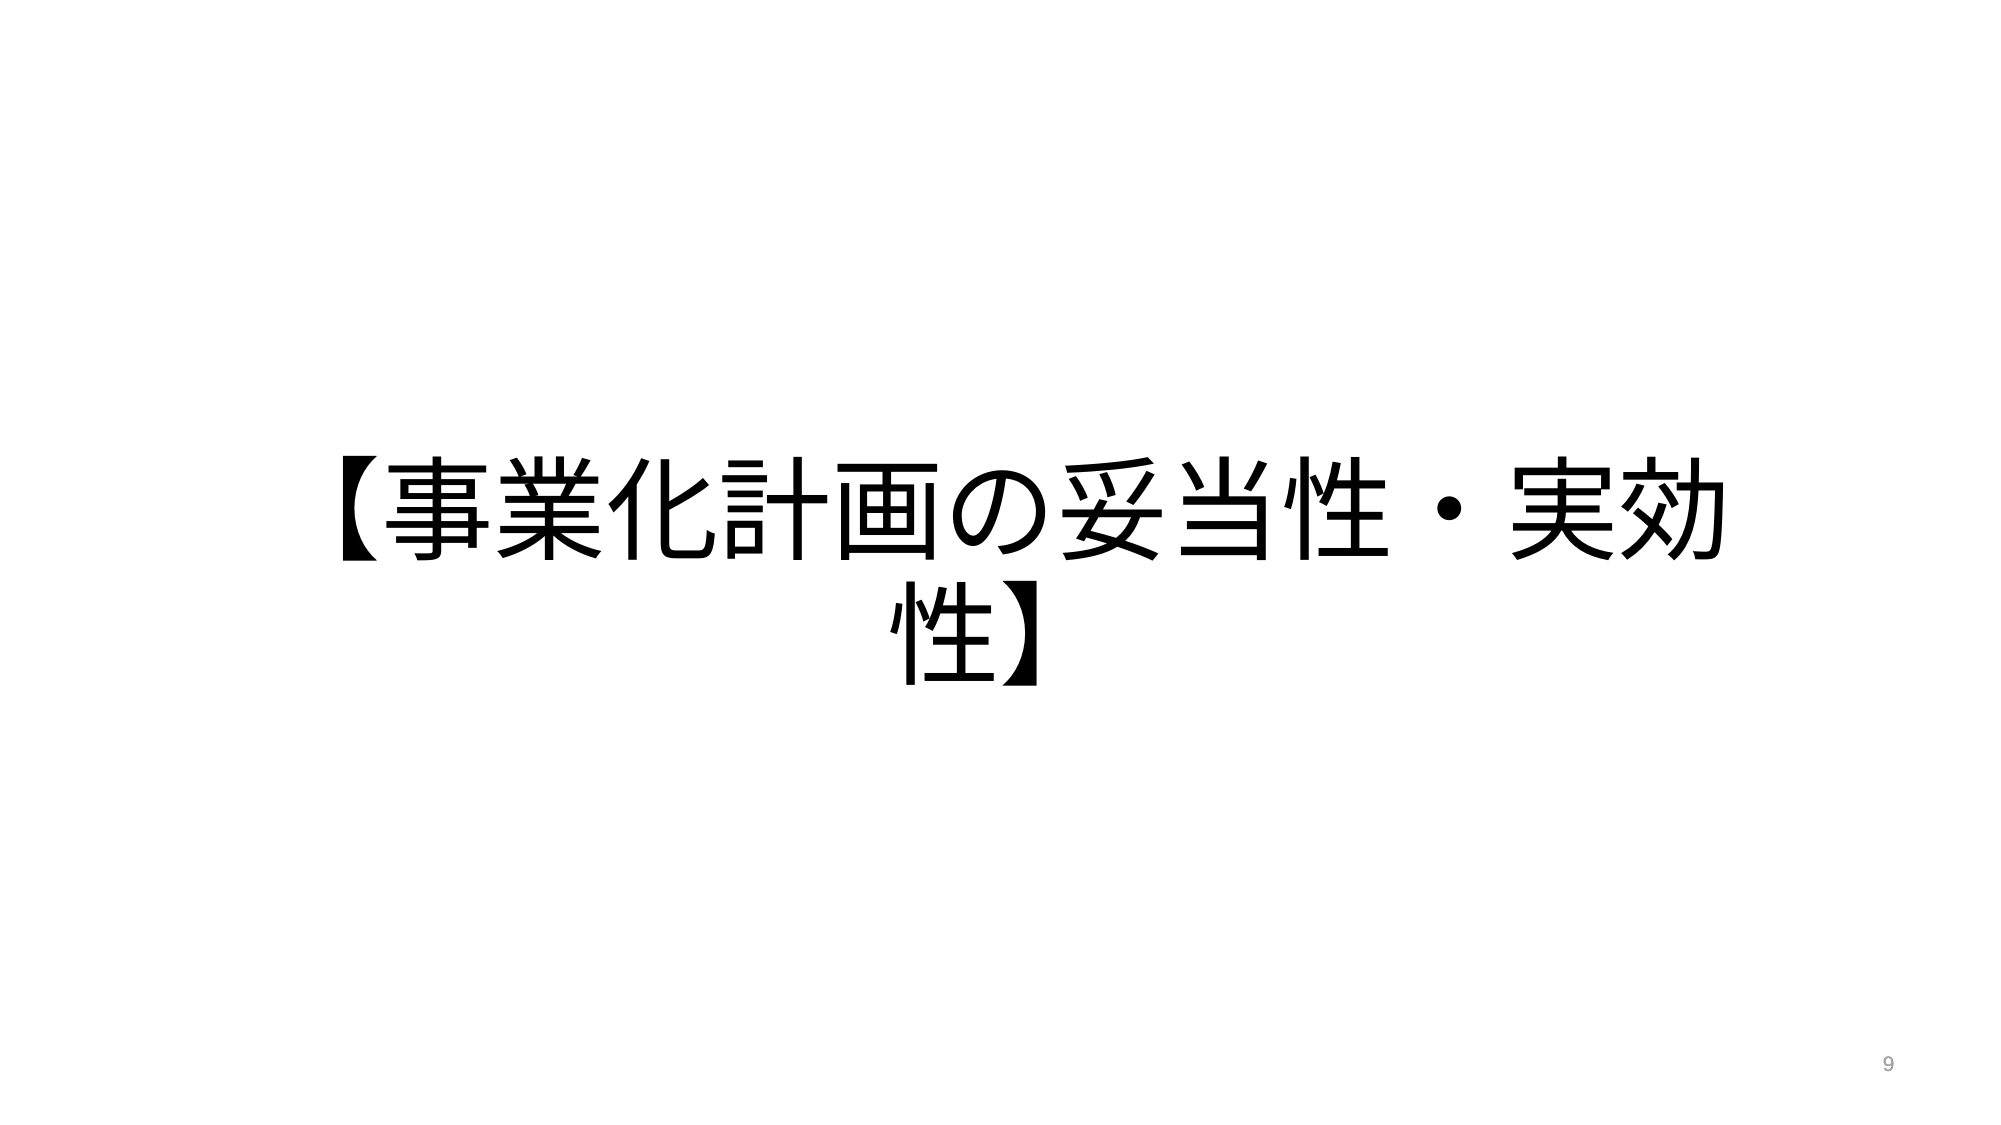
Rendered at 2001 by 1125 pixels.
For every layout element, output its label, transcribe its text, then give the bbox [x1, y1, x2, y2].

text_box 【事業化計画の妥当性・実効性】 [153, 299, 1847, 826]
